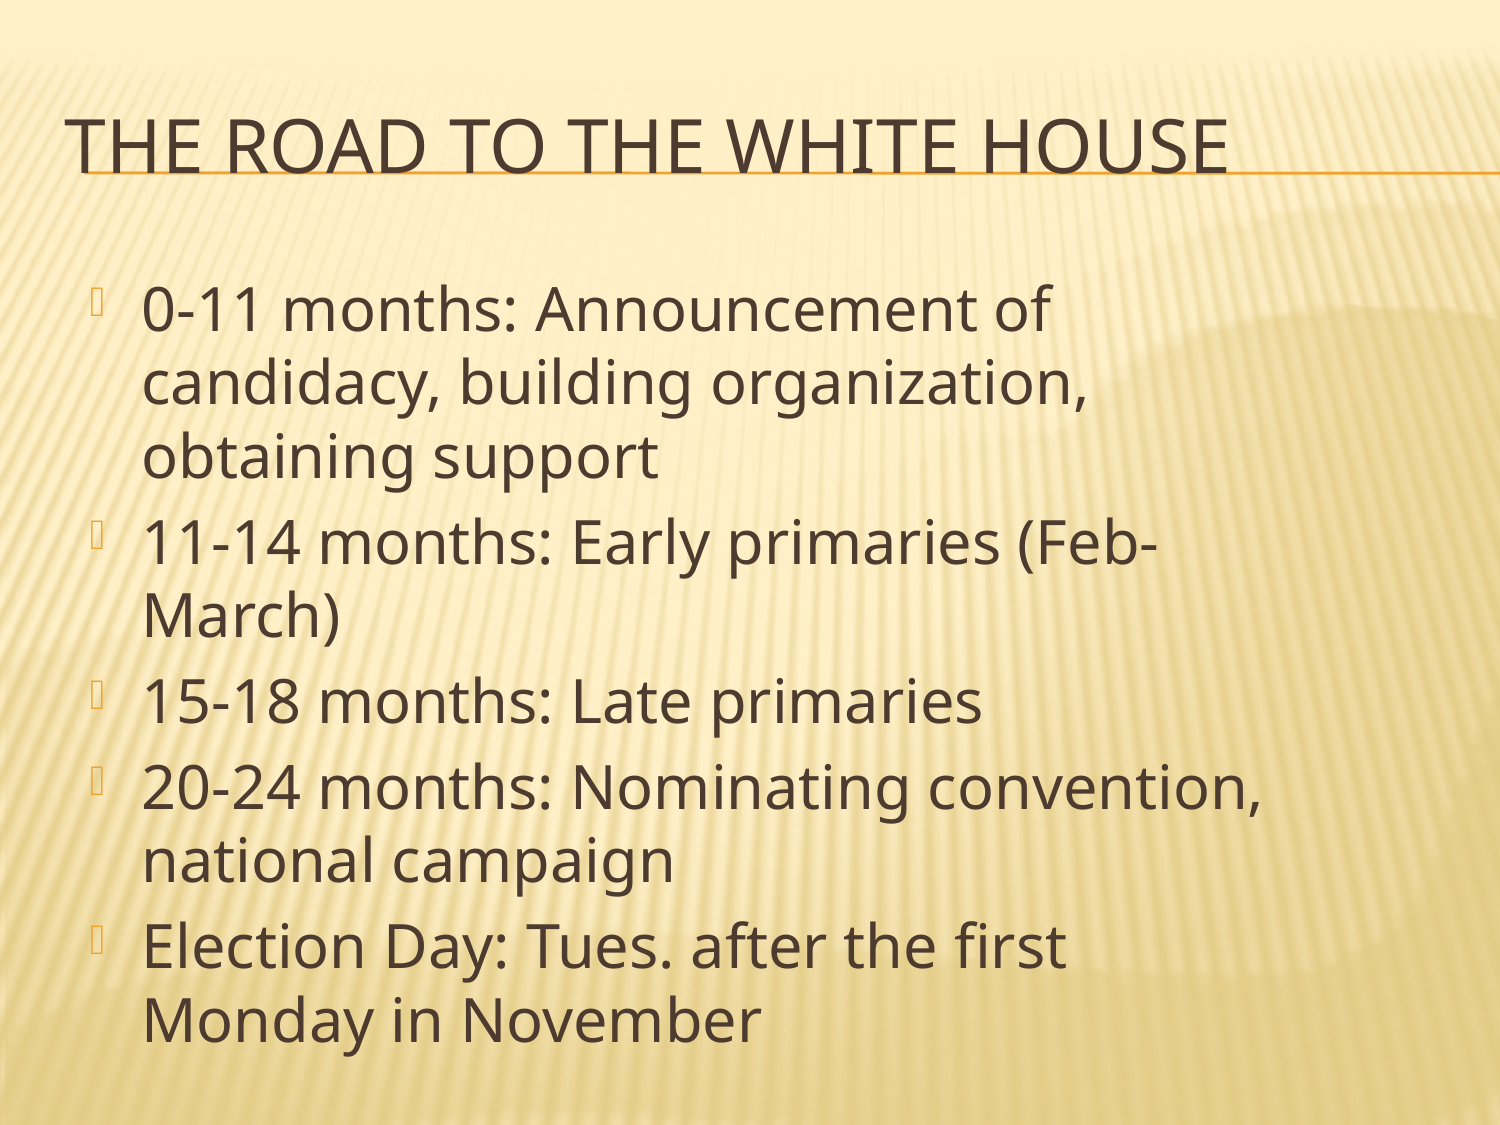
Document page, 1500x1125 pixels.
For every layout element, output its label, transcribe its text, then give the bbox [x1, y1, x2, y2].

list 0-11 months: Announcement of candidacy, building organization, obtaining support 11-14 months: Early primaries (Feb-March) 15-18 months: Late primaries 20-24 months: Nominating convention, national campaign Election Day: Tues. after the first Monday in November [75, 262, 1300, 1062]
title The road to the White House [50, 75, 1475, 213]
